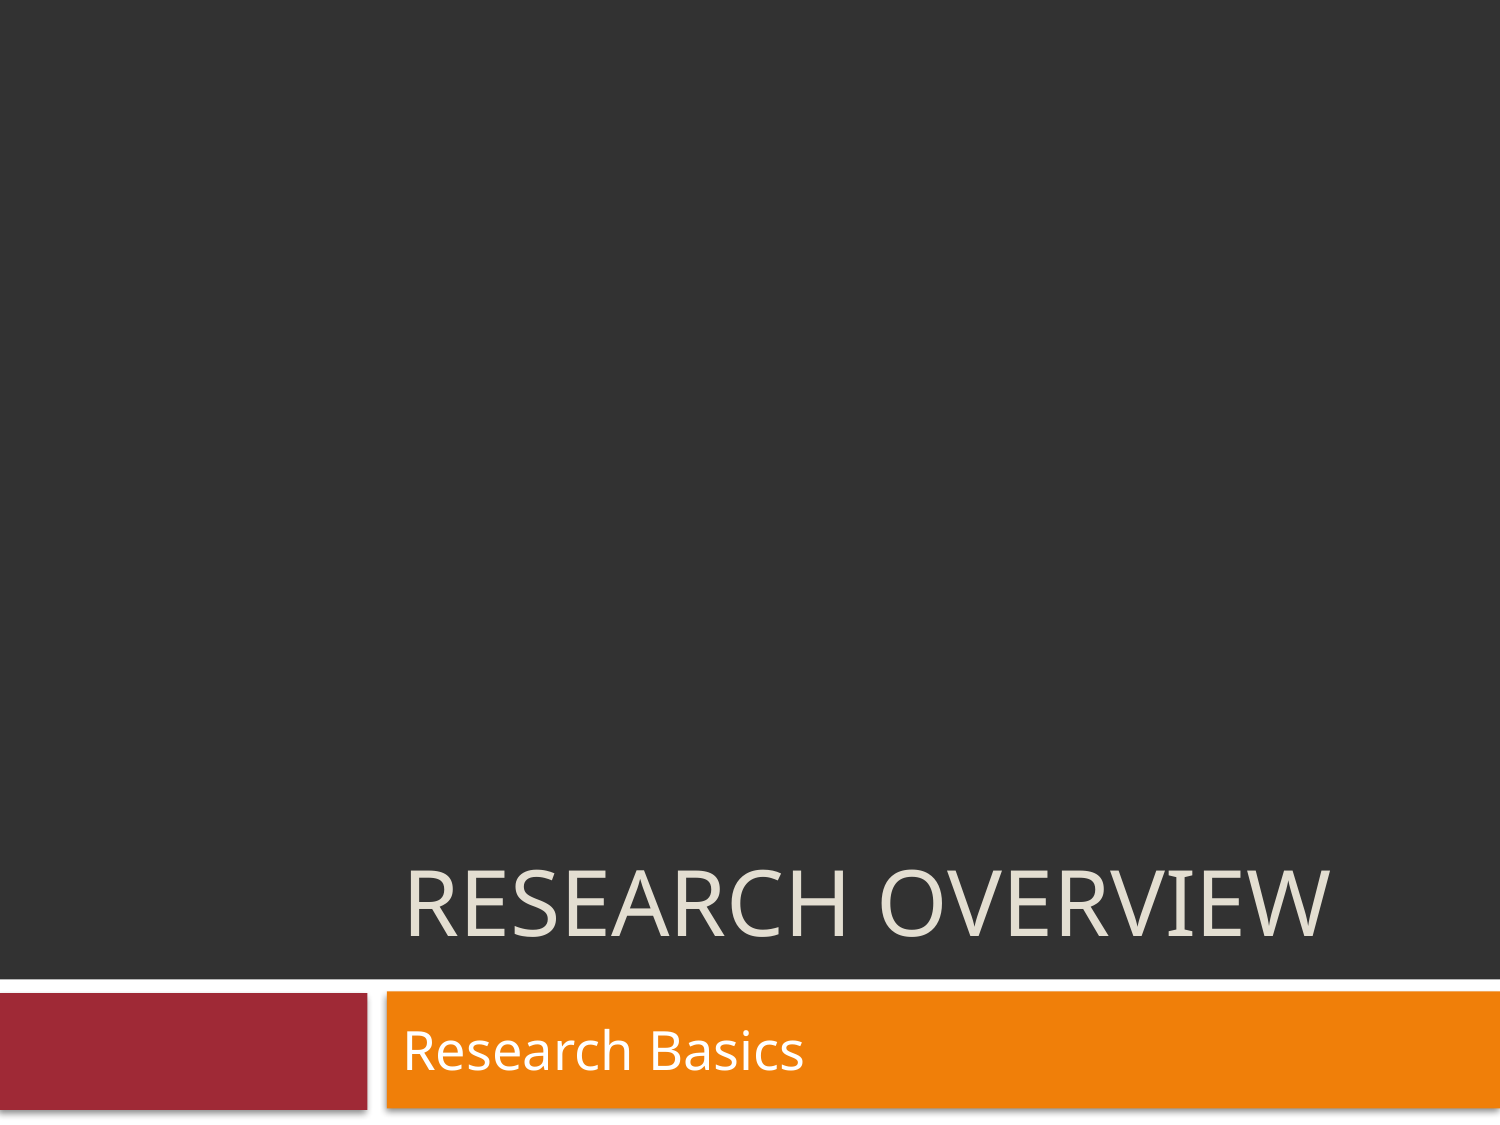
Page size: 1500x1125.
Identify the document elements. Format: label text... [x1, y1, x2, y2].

title Research Overview [387, 662, 1450, 963]
subtitle Research Basics [387, 992, 1488, 1105]
